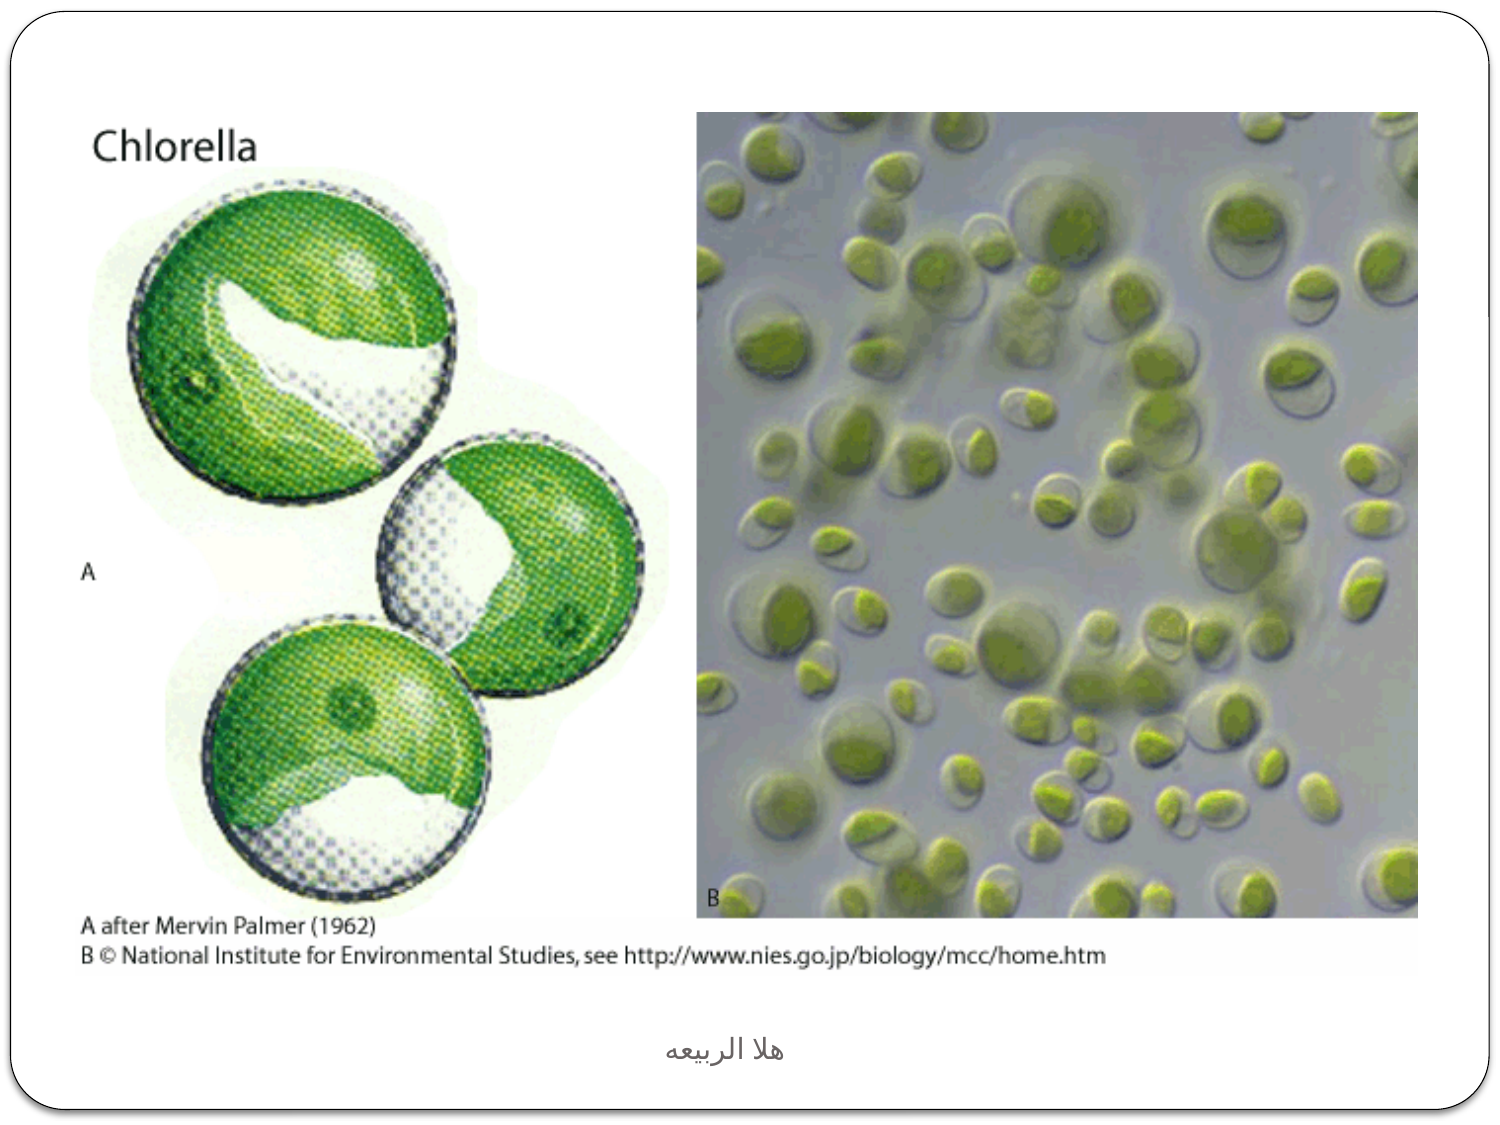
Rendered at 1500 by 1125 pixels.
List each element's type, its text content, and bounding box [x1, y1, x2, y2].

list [74, 112, 1418, 976]
footer هلا الربيعه [150, 1012, 800, 1088]
